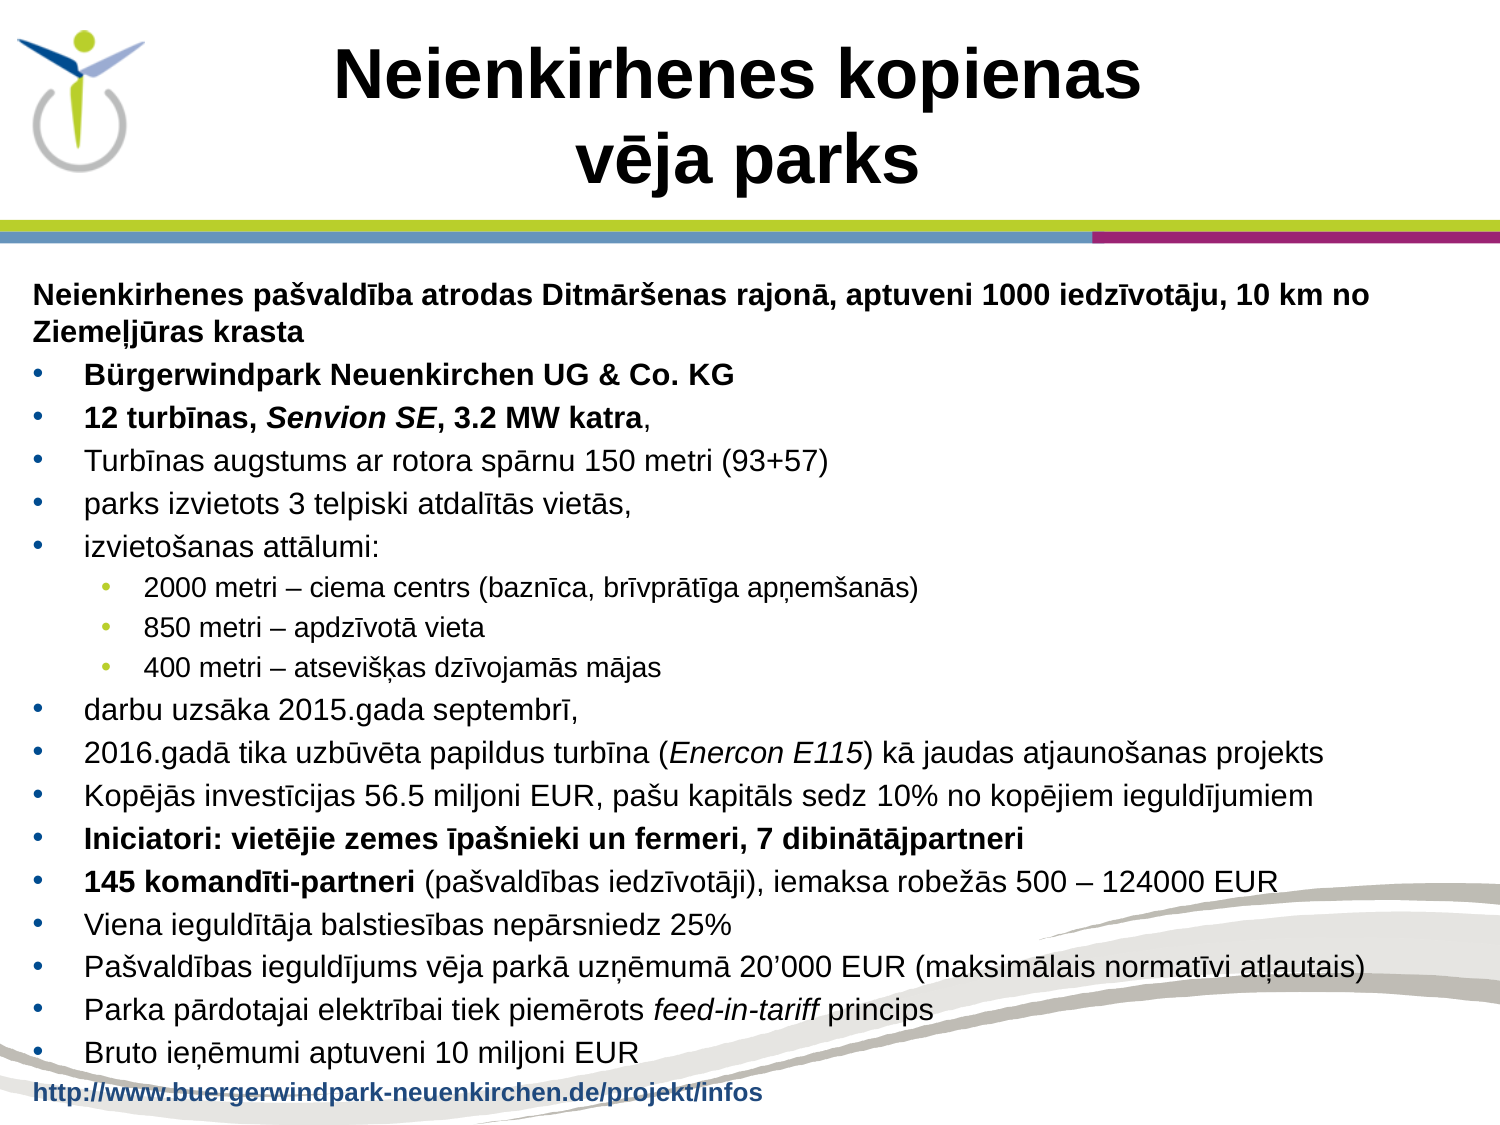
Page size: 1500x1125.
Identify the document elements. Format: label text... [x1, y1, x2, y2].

picture [17, 30, 145, 173]
list Neienkirhenes pašvaldība atrodas Ditmāršenas rajonā, aptuveni 1000 iedzīvotāju, 10 km no Ziemeļjūras krasta Bürgerwindpark Neuenkirchen UG & Co. KG 12 turbīnas, Senvion SE, 3.2 MW katra, Turbīnas augstums ar rotora spārnu 150 metri (93+57) parks izvietots 3 telpiski atdalītās vietās, izvietošanas attālumi: 2000 metri – ciema centrs (baznīca, brīvprātīga apņemšanās) 850 metri – apdzīvotā vieta 400 metri – atsevišķas dzīvojamās mājas darbu uzsāka 2015.gada septembrī, 2016.gadā tika uzbūvēta papildus turbīna (Enercon E115) kā jaudas atjaunošanas projekts Kopējās investīcijas 56.5 miljoni EUR, pašu kapitāls sedz 10% no kopējiem ieguldījumiem Iniciatori: vietējie zemes īpašnieki un fermeri, 7 dibinātājpartneri 145 komandīti-partneri (pašvaldības iedzīvotāji), iemaksa robežās 500 – 124000 EUR Viena ieguldītāja balstiesības nepārsniedz 25% Pašvaldības ieguldījums vēja parkā uzņēmumā 20’000 EUR (maksimālais normatīvi atļautais) Parka pārdotajai elektrībai tiek piemērots feed-in-tariff princips Bruto ieņēmumi aptuveni 10 miljoni EUR http://www.buergerwindpark-neuenkirchen.de/projekt/infos [17, 267, 1483, 1125]
title Neienkirhenes kopienas vēja parks [152, 19, 1346, 207]
